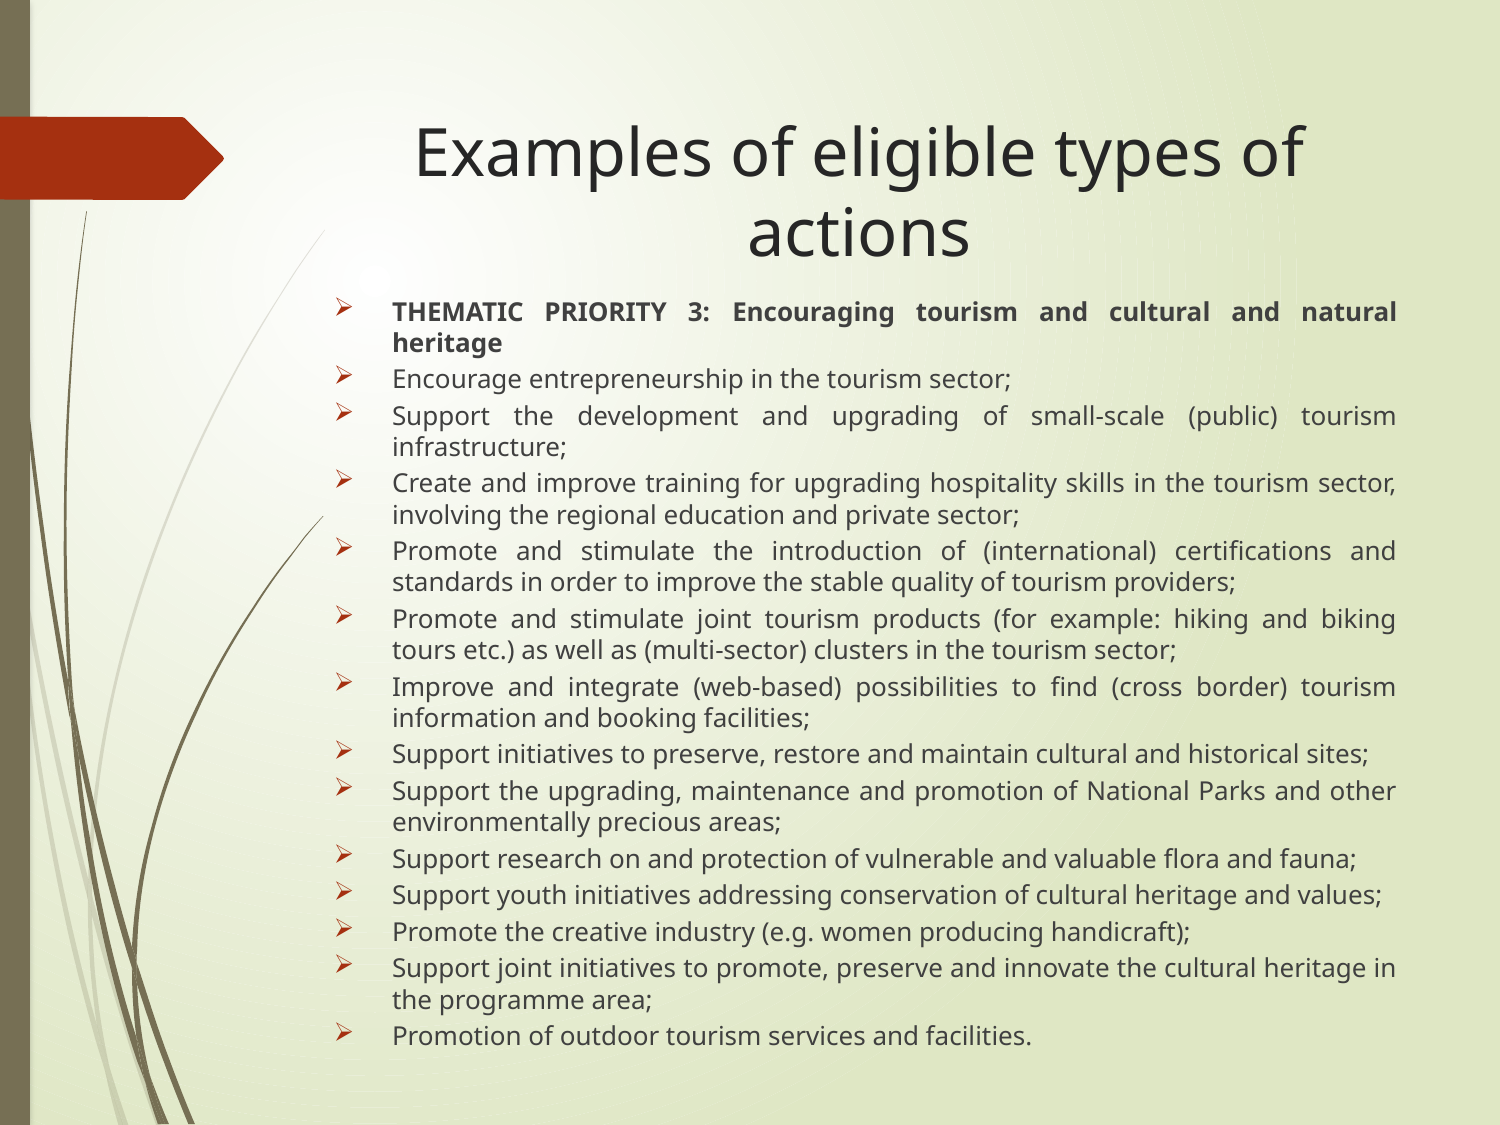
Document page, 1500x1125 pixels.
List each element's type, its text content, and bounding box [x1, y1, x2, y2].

title Examples of eligible types of actions [319, 102, 1400, 287]
list THEMATIC PRIORITY 3: Encouraging tourism and cultural and natural heritage Encourage entrepreneurship in the tourism sector; Support the development and upgrading of small-scale (public) tourism infrastructure; Create and improve training for upgrading hospitality skills in the tourism sector, involving the regional education and private sector; Promote and stimulate the introduction of (international) certifications and standards in order to improve the stable quality of tourism providers; Promote and stimulate joint tourism products (for example: hiking and biking tours etc.) as well as (multi-sector) clusters in the tourism sector; Improve and integrate (web-based) possibilities to find (cross border) tourism information and booking facilities; Support initiatives to preserve, restore and maintain cultural and historical sites; Support the upgrading, maintenance and promotion of National Parks and other environmentally precious areas; Support research on and protection of vulnerable and valuable flora and fauna; Support youth initiatives addressing conservation of cultural heritage and values; Promote the creative industry (e.g. women producing handicraft); Support joint initiatives to promote, preserve and innovate the cultural heritage in the programme area; Promotion of outdoor tourism services and facilities. [318, 287, 1413, 1125]
